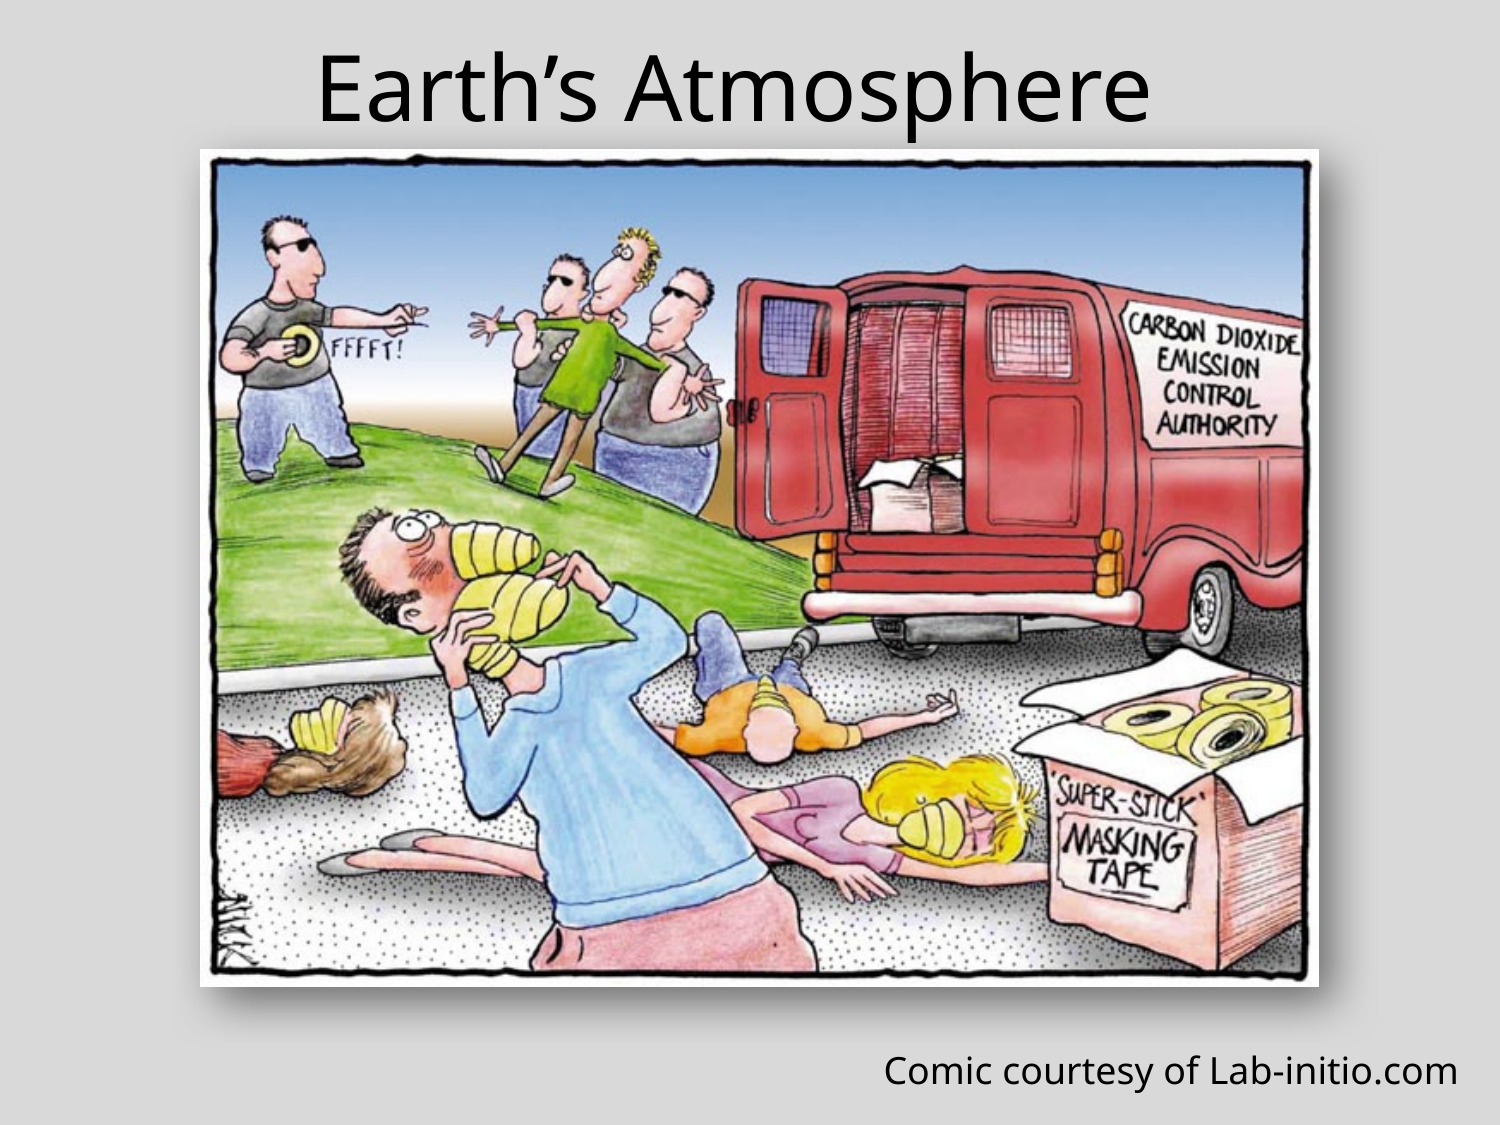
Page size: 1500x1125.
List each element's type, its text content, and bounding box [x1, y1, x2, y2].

picture [199, 149, 1319, 988]
title Earth’s Atmosphere [90, 3, 1379, 167]
text_box Comic courtesy of Lab-initio.com [868, 1039, 1475, 1100]
